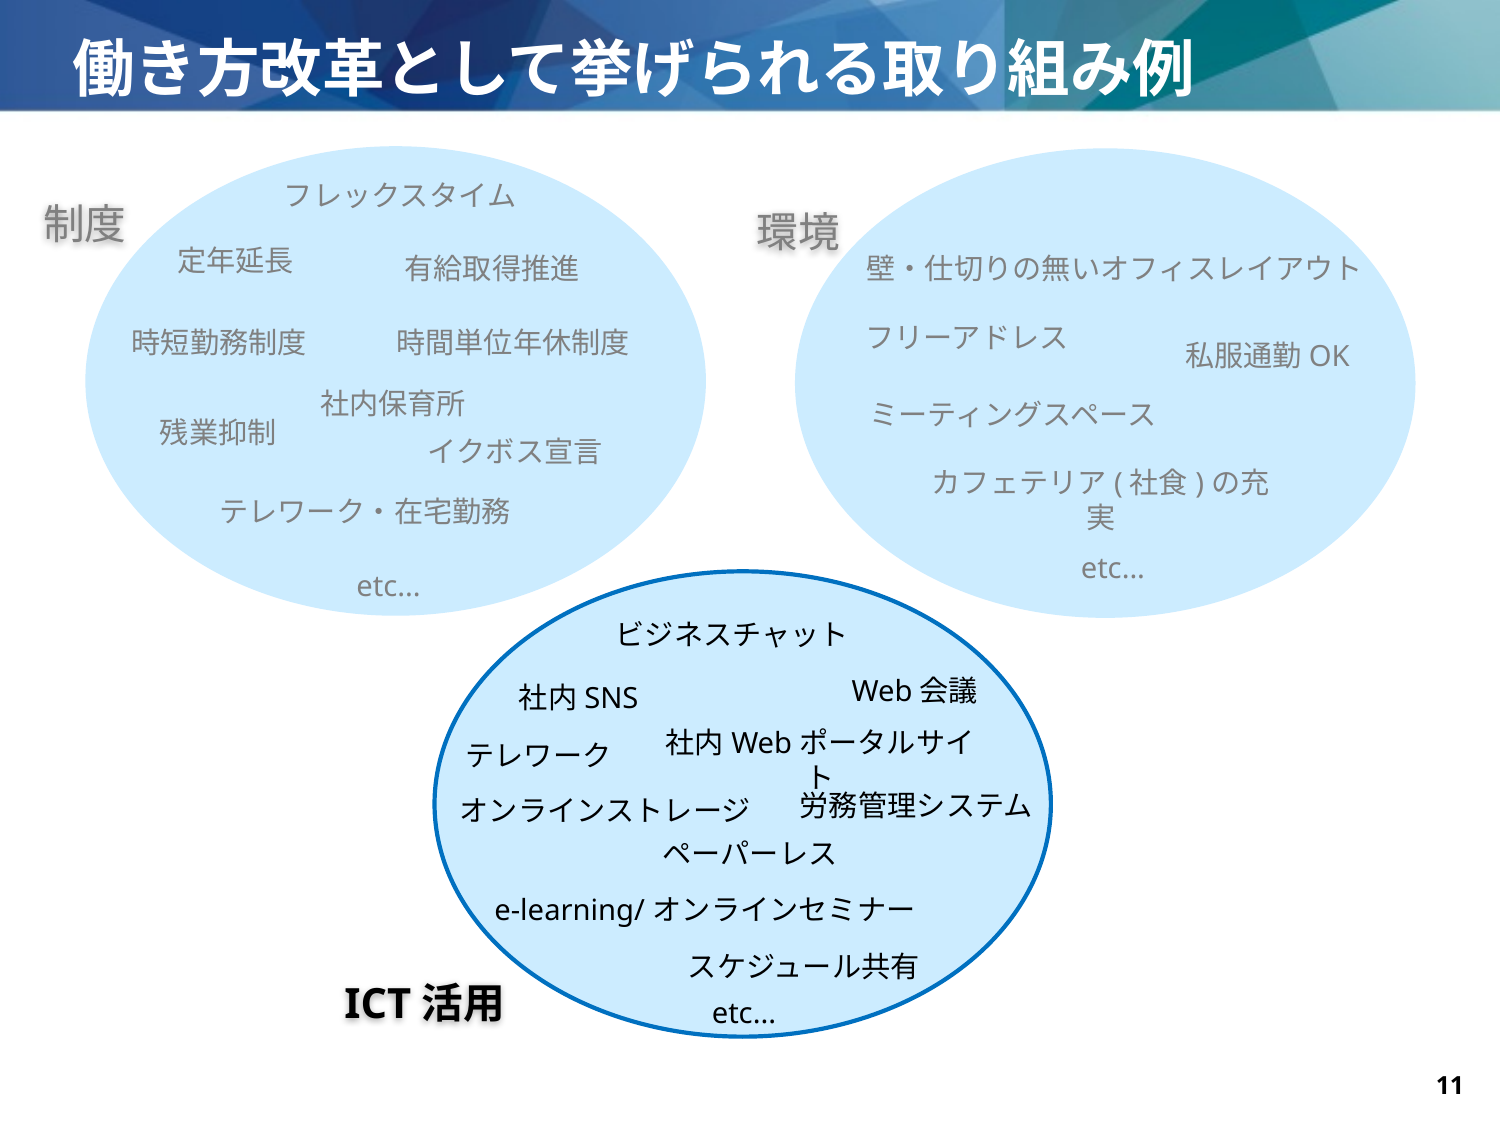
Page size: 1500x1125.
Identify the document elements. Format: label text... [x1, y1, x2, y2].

text_box スケジュール共有 [661, 938, 947, 991]
text_box etc... [331, 558, 446, 610]
text_box 私服通勤OK [1152, 328, 1383, 381]
text_box フリーアドレス [831, 309, 1103, 362]
text_box [794, 272, 1416, 618]
text_box テレワーク [446, 728, 631, 780]
text_box ICT活用 [318, 968, 531, 1036]
text_box [433, 686, 1052, 783]
text_box 定年延長 [155, 232, 316, 285]
text_box [487, 569, 991, 715]
text_box 社内Webポータルサイト [635, 715, 1006, 768]
text_box 労務管理システム [781, 778, 1052, 831]
picture [0, 0, 1500, 1125]
text_box オンラインストレージ [426, 783, 785, 824]
text_box イクボス宣言 [398, 424, 633, 477]
text_box テレワーク・在宅勤務 [186, 484, 545, 537]
text_box [433, 824, 1051, 1035]
text_box 制度 [0, 189, 171, 257]
text_box etc... [1047, 540, 1179, 593]
text_box 壁・仕切りの無いオフィスレイアウト [845, 241, 1384, 293]
text_box etc... [687, 985, 801, 1038]
text_box 残業抑制 [119, 405, 318, 457]
text_box カフェテリア(社食)の充実 [900, 455, 1301, 508]
text_box フレックスタイム [262, 168, 539, 220]
text_box 時短勤務制度 [102, 315, 337, 367]
text_box ビジネスチャット [593, 607, 872, 660]
text_box 環境 [714, 197, 883, 266]
title 働き方改革として挙げられる取り組み例 [57, 21, 1441, 89]
text_box e-learning/オンラインセミナー [445, 882, 965, 935]
text_box ペーパーレス [629, 826, 872, 878]
text_box Web会議 [811, 663, 1019, 716]
text_box [887, 148, 1353, 241]
text_box [265, 146, 527, 168]
text_box 有給取得推進 [375, 241, 609, 293]
text_box 社内保育所 [294, 376, 492, 428]
text_box [85, 169, 706, 616]
text_box 時間単位年休制度 [365, 315, 662, 367]
text_box 社内SNS [474, 670, 683, 722]
text_box ミーティングスペース [846, 387, 1179, 439]
